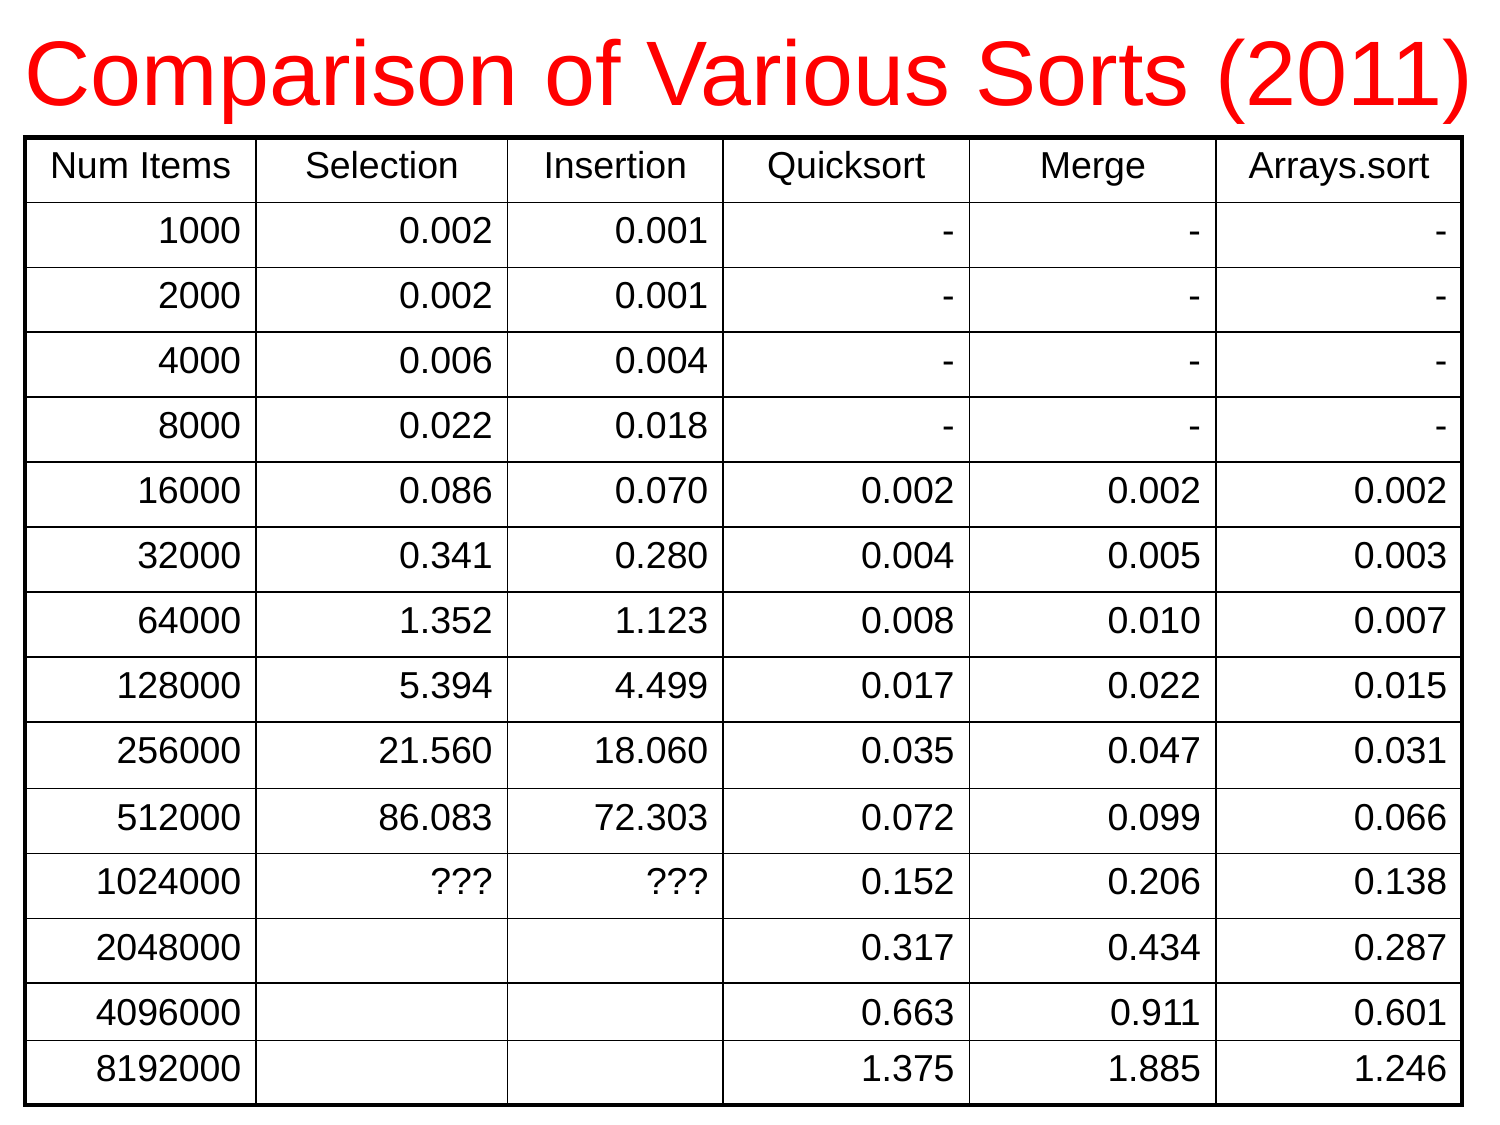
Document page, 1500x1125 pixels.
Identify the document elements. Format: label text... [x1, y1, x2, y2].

table_cell 4096000 [27, 984, 255, 1040]
table_cell 0.287 [1217, 919, 1460, 982]
table_cell 0.002 [257, 203, 507, 267]
table_cell 1.885 [970, 1041, 1215, 1103]
table_cell - [724, 268, 969, 331]
table_cell 0.066 [1217, 789, 1460, 853]
table_cell - [1217, 268, 1460, 331]
table_cell 64000 [27, 593, 255, 656]
table_cell - [970, 203, 1215, 267]
table_cell 0.002 [1217, 463, 1460, 526]
table_cell 16000 [27, 463, 255, 526]
table_cell 18.060 [508, 723, 722, 788]
table_cell 0.663 [724, 984, 969, 1040]
table_cell [257, 919, 507, 982]
table_cell 4000 [27, 333, 255, 396]
table_header Selection [257, 140, 507, 202]
table_cell 2048000 [27, 919, 255, 982]
table_cell 256000 [27, 723, 255, 788]
table_cell 0.086 [257, 463, 507, 526]
table_cell 1000 [27, 203, 255, 267]
table_cell 5.394 [257, 658, 507, 721]
table_cell 0.341 [257, 528, 507, 591]
title Comparison of Various Sorts (2011) [0, 0, 1500, 163]
table_cell 0.099 [970, 789, 1215, 853]
table_cell 1.375 [724, 1041, 969, 1103]
table_cell 32000 [27, 528, 255, 591]
table_cell [508, 984, 722, 1040]
table_cell 0.138 [1217, 854, 1460, 918]
table_cell - [1217, 398, 1460, 461]
table_cell - [724, 333, 969, 396]
table_cell - [1217, 333, 1460, 396]
table_cell 0.072 [724, 789, 969, 853]
table_cell 0.004 [724, 528, 969, 591]
table_header Merge [970, 140, 1215, 202]
table_cell 0.317 [724, 919, 969, 982]
table_cell 0.008 [724, 593, 969, 656]
table_cell 86.083 [257, 789, 507, 853]
table_header Num Items [27, 140, 255, 202]
table_cell ??? [257, 854, 507, 918]
table_cell [508, 919, 722, 982]
table_cell - [724, 203, 969, 267]
table_cell 0.001 [508, 268, 722, 331]
table_cell 72.303 [508, 789, 722, 853]
table_cell 0.001 [508, 203, 722, 267]
table_cell 0.047 [970, 723, 1215, 788]
table_cell 1.352 [257, 593, 507, 656]
table_cell 4.499 [508, 658, 722, 721]
table_header Quicksort [724, 140, 969, 202]
table_cell 0.434 [970, 919, 1215, 982]
table_cell 512000 [27, 789, 255, 853]
table_cell - [724, 398, 969, 461]
table_cell 1.123 [508, 593, 722, 656]
table_cell 0.002 [970, 463, 1215, 526]
table_cell 0.007 [1217, 593, 1460, 656]
table_cell 0.006 [257, 333, 507, 396]
table_cell 21.560 [257, 723, 507, 788]
table_cell 0.010 [970, 593, 1215, 656]
table_cell 0.601 [1217, 984, 1460, 1040]
table_cell 0.002 [257, 268, 507, 331]
table_cell - [970, 333, 1215, 396]
table_cell 0.018 [508, 398, 722, 461]
table_cell 0.911 [970, 984, 1215, 1040]
table_cell 0.280 [508, 528, 722, 591]
table_cell 8000 [27, 398, 255, 461]
table_cell - [1217, 203, 1460, 267]
table_cell 0.022 [970, 658, 1215, 721]
table_cell 1024000 [27, 854, 255, 918]
table_cell 0.031 [1217, 723, 1460, 788]
table_cell - [970, 398, 1215, 461]
table_cell 0.152 [724, 854, 969, 918]
table_cell 1.246 [1217, 1041, 1460, 1103]
table_cell 0.017 [724, 658, 969, 721]
table_cell ??? [508, 854, 722, 918]
table_cell - [970, 268, 1215, 331]
table_cell 8192000 [27, 1041, 255, 1103]
table_cell 0.035 [724, 723, 969, 788]
table_cell 0.005 [970, 528, 1215, 591]
table_header Insertion [508, 140, 722, 202]
table_cell 2000 [27, 268, 255, 331]
table_cell 0.003 [1217, 528, 1460, 591]
table_cell 0.070 [508, 463, 722, 526]
table_header Arrays.sort [1217, 140, 1460, 202]
table_cell [257, 984, 507, 1040]
table_cell 0.015 [1217, 658, 1460, 721]
table_cell [508, 1041, 722, 1103]
table_cell 0.022 [257, 398, 507, 461]
table_cell 0.206 [970, 854, 1215, 918]
table_cell 128000 [27, 658, 255, 721]
table_cell 0.002 [724, 463, 969, 526]
table_cell [257, 1041, 507, 1103]
table_cell 0.004 [508, 333, 722, 396]
